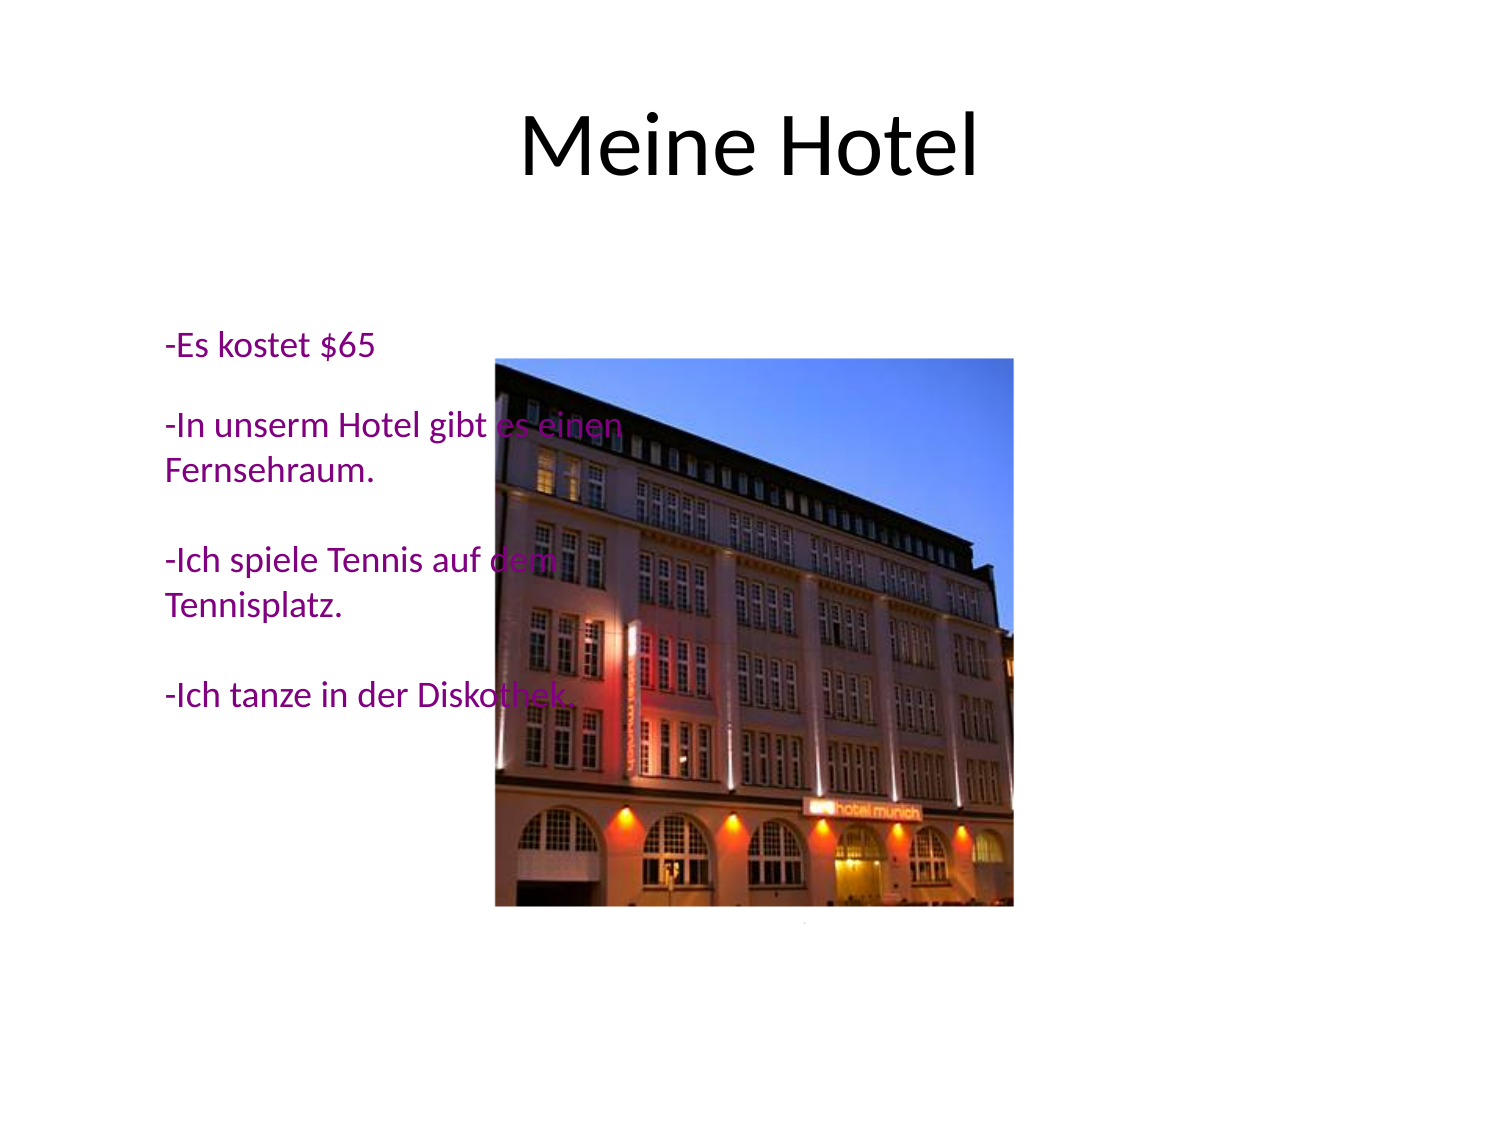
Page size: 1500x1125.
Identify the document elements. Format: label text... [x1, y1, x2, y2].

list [475, 343, 1025, 924]
title Meine Hotel [75, 45, 1425, 233]
text_box -Es kostet $65€ -In unserm Hotel gibt es einen Fernsehraum. -Ich spiele Tennis auf dem Tennisplatz. -Ich tanze in der Diskothek. [150, 312, 650, 813]
